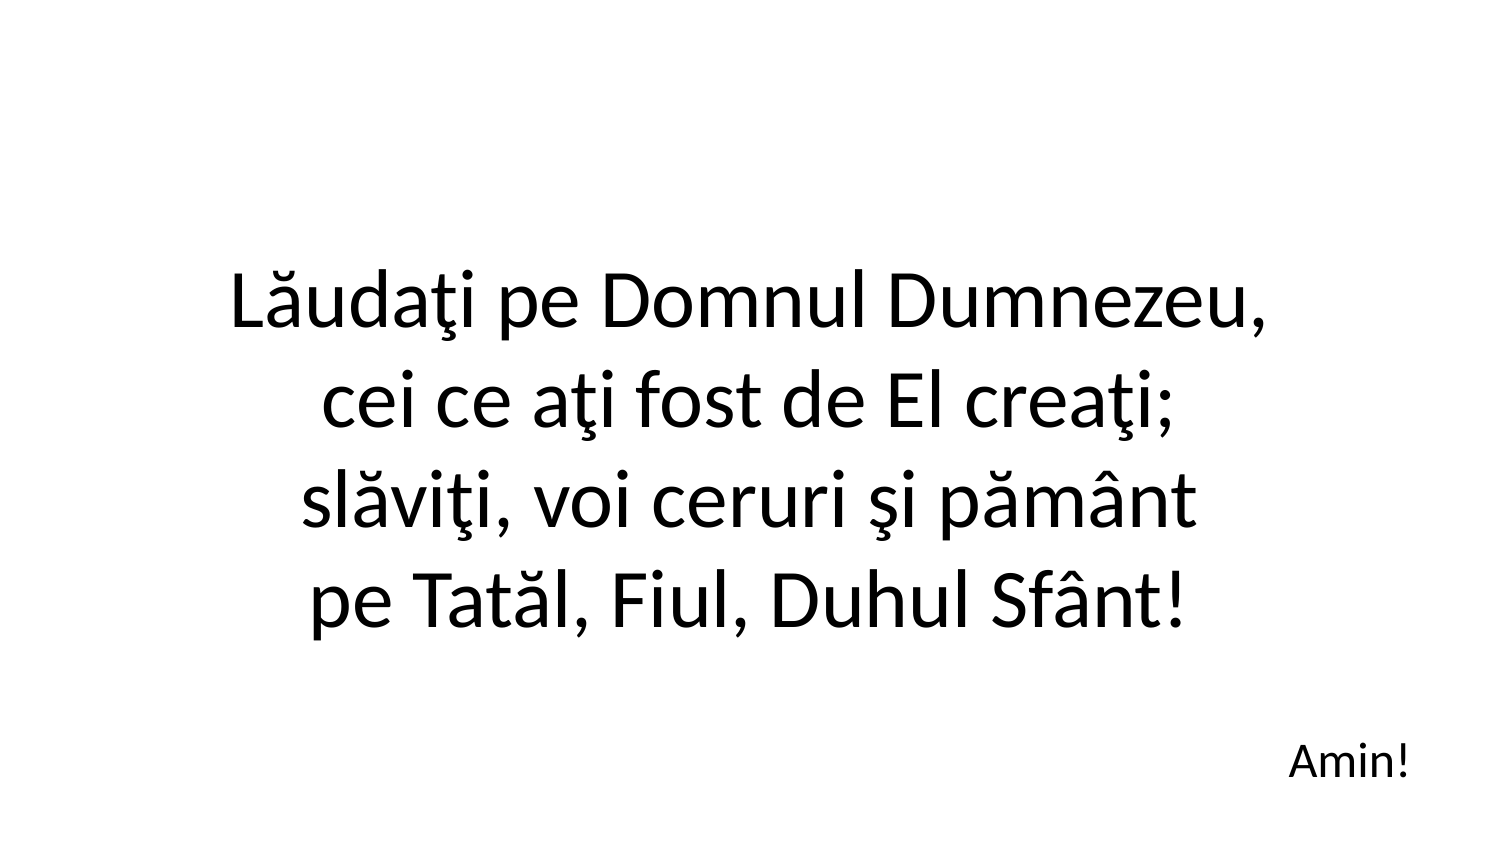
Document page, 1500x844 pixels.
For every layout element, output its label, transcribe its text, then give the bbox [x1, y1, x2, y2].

text_box Lăudaţi pe Domnul Dumnezeu, cei ce aţi fost de El creaţi; slăviţi, voi ceruri şi pământ pe Tatăl, Fiul, Duhul Sfânt! [214, 192, 1286, 652]
text_box Amin! [1273, 674, 1427, 795]
